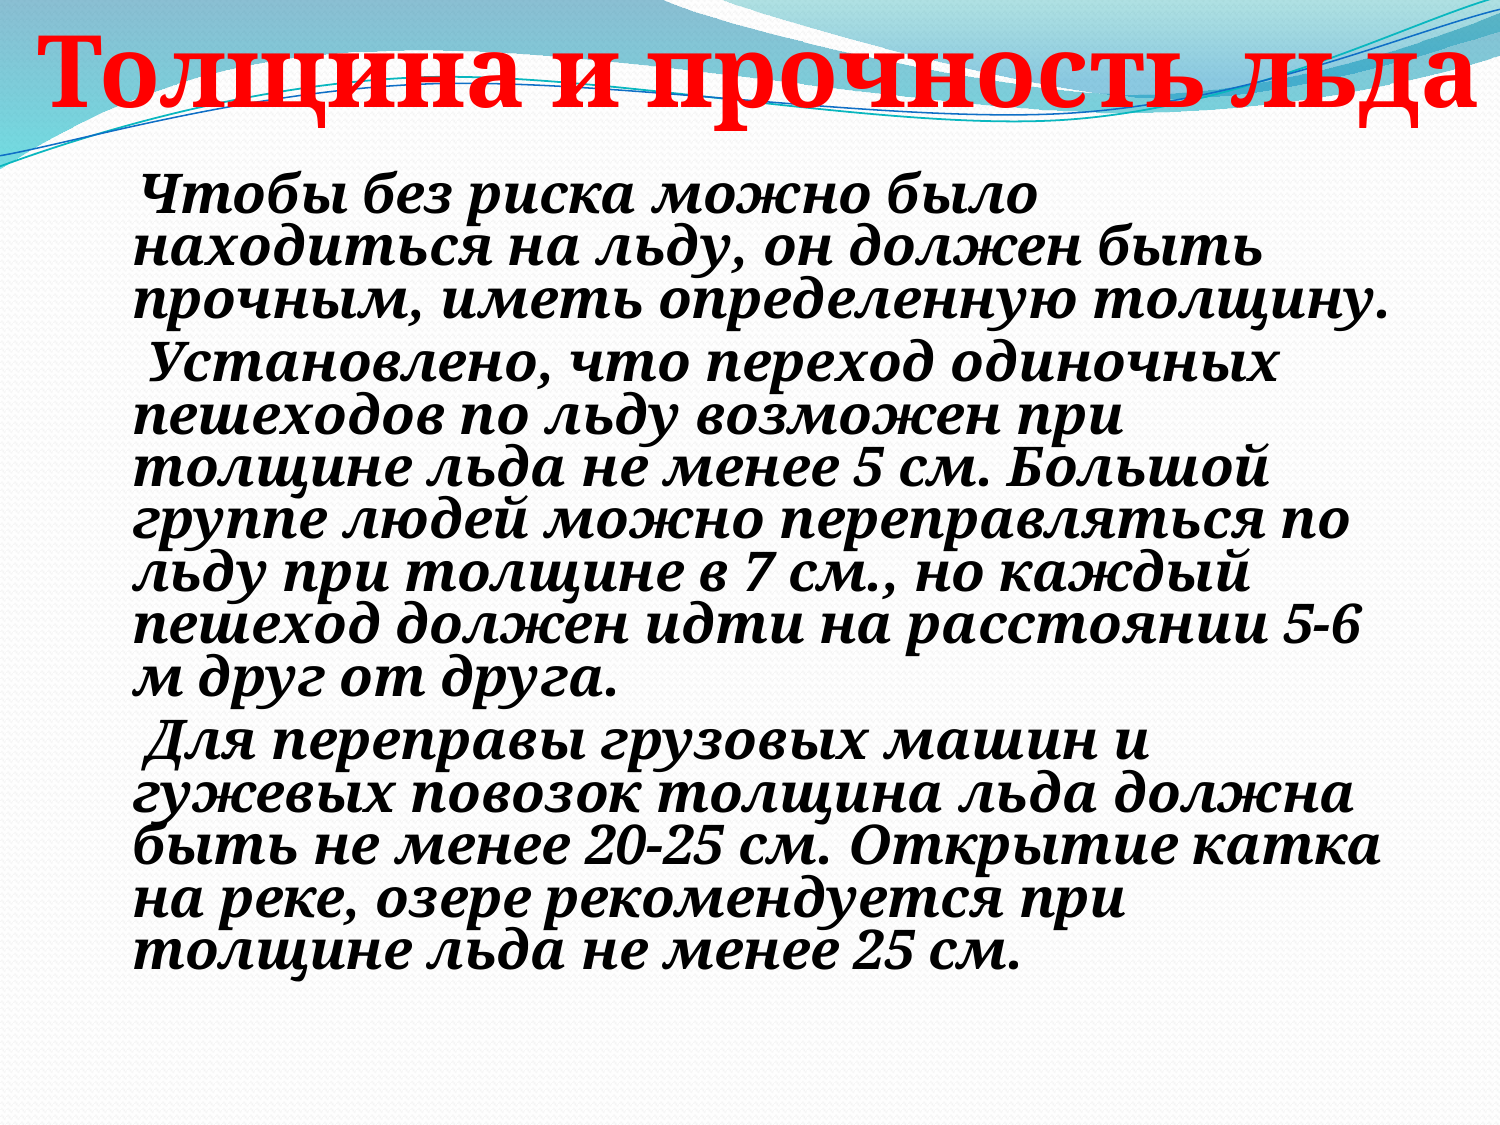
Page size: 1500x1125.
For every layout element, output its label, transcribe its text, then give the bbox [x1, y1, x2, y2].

list Чтобы без риска можно было находиться на льду, он должен быть прочным, иметь определенную толщину. Установлено, что переход одиночных пешеходов по льду возможен при толщине льда не менее 5 см. Большой группе людей можно переправляться по льду при толщине в 7 см., но каждый пешеход должен идти на расстоянии 5-6 м друг от друга. Для переправы грузовых машин и гужевых повозок толщина льда должна быть не менее 20-25 см. Открытие катка на реке, озере рекомендуется при толщине льда не менее 25 см. [75, 164, 1425, 1038]
text_box Толщина и прочность льда [22, 0, 1497, 135]
